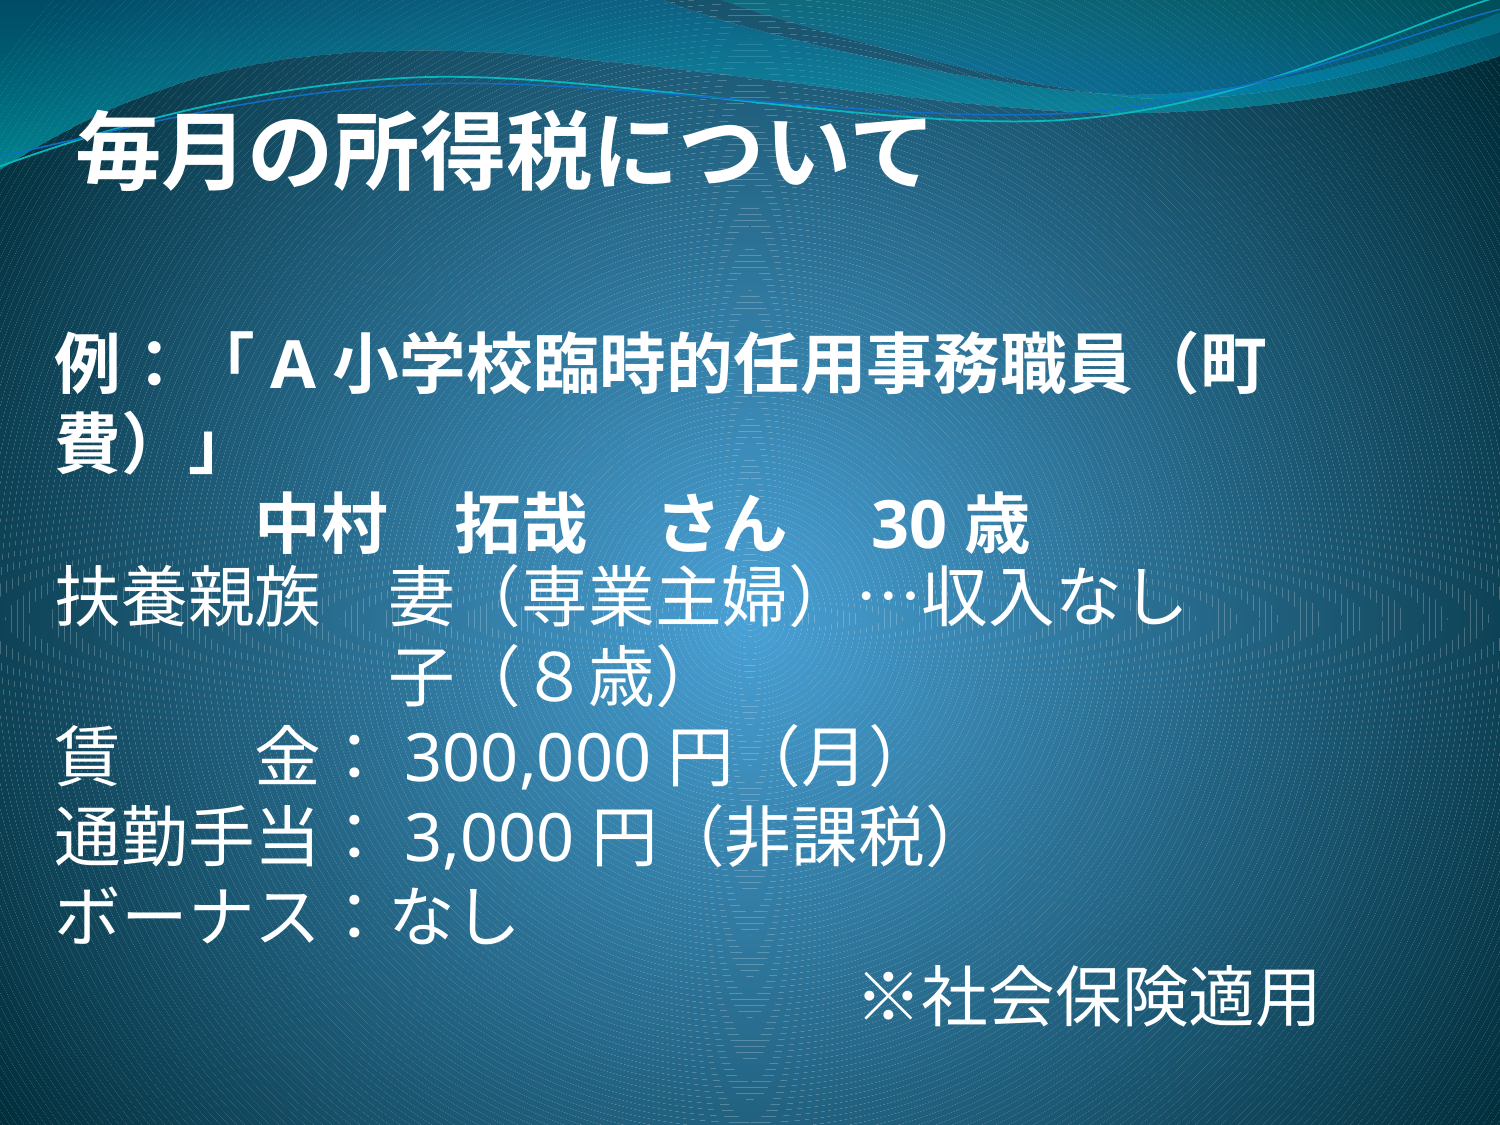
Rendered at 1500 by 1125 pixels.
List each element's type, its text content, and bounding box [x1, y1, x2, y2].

text_box 毎月の所得税について [74, 97, 1425, 201]
text_box 扶養親族 妻（専業主婦）…収入なし 子（８歳） 賃 金：300,000円（月） 通勤手当：3,000円（非課税） ボーナス：なし ※社会保険適用 [39, 649, 1456, 1043]
text_box 例：「A小学校臨時的任用事務職員（町費）」 中村 拓哉 さん 30歳 [39, 314, 1456, 649]
